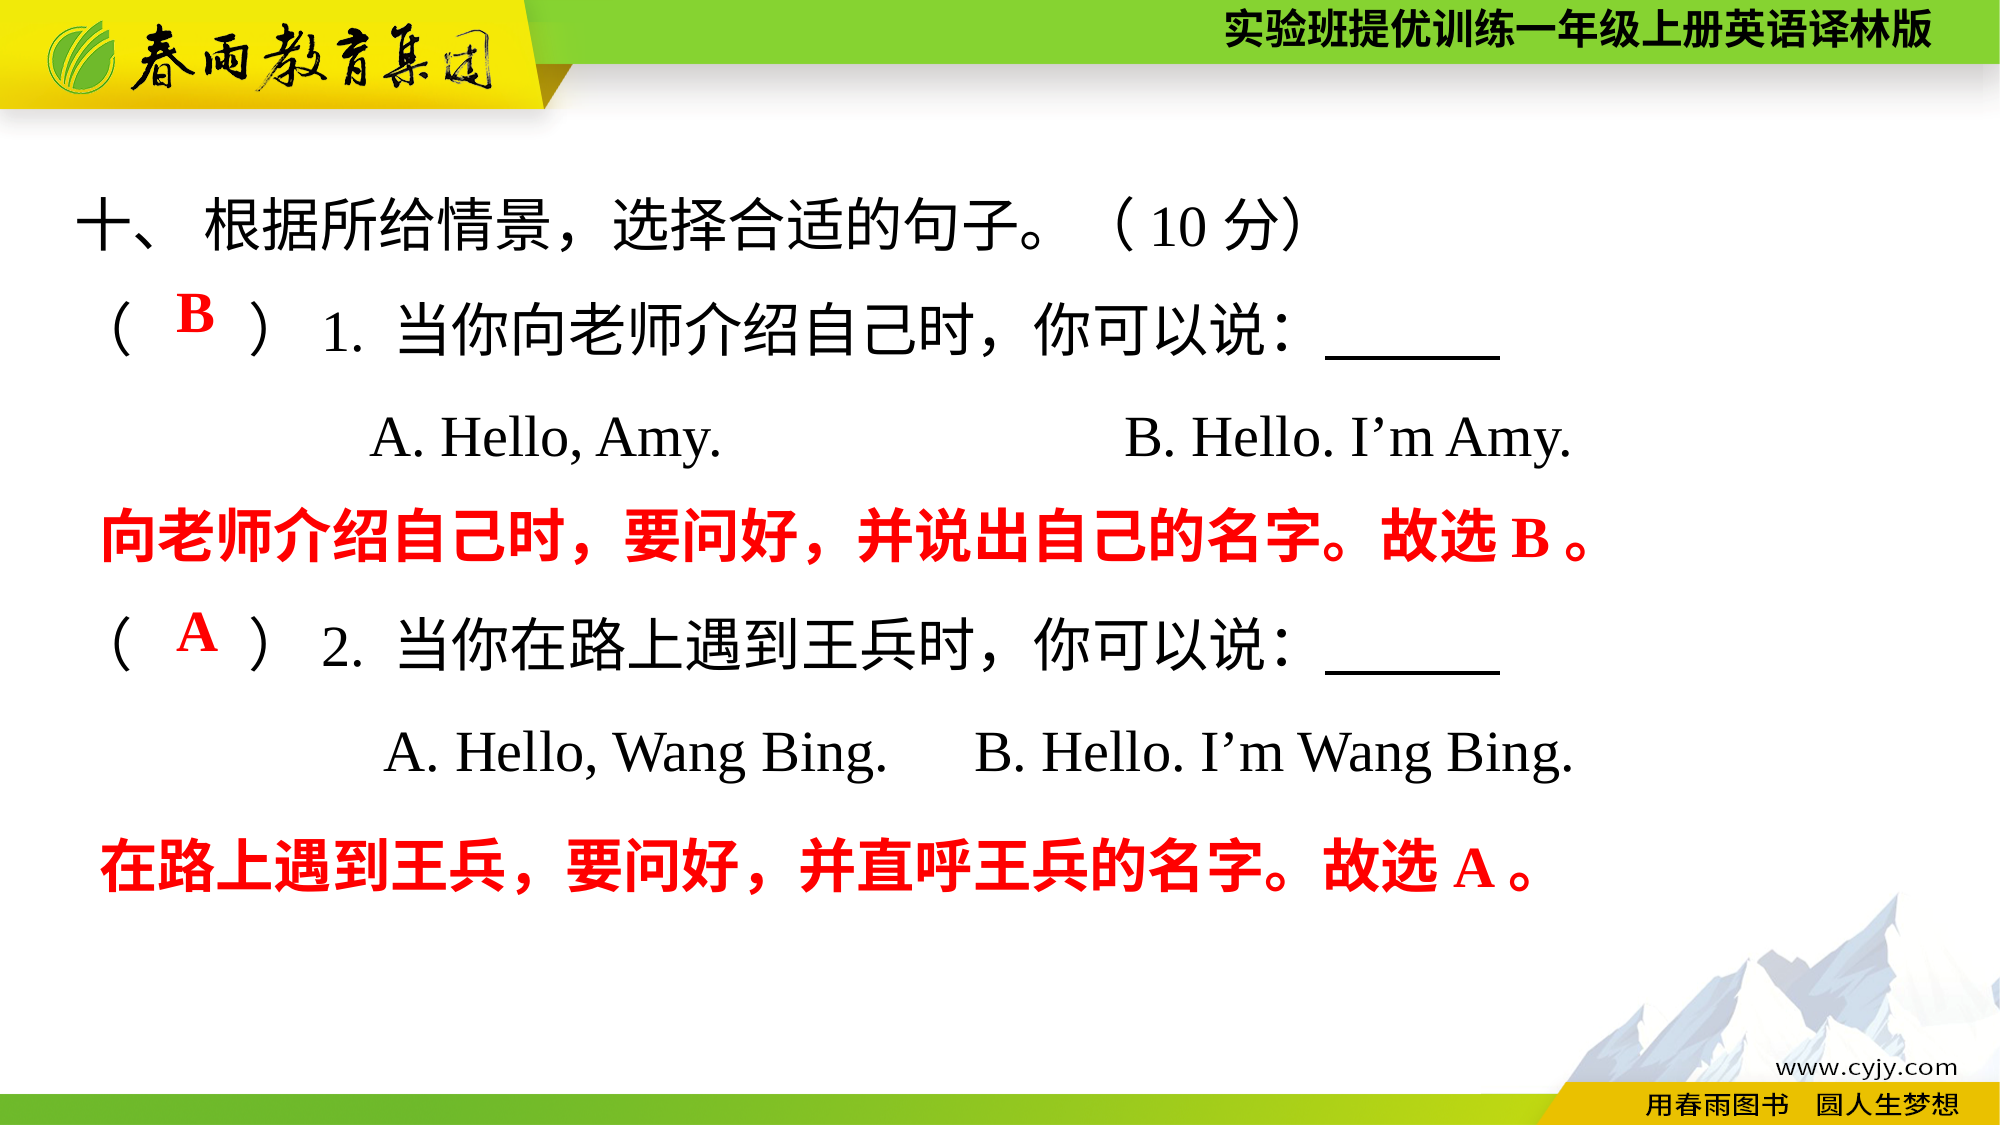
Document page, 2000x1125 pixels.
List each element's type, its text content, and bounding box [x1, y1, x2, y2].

text_box B [161, 267, 231, 352]
text_box A [161, 586, 234, 671]
picture [0, 0, 2000, 1125]
text_box 向老师介绍自己时，要问好，并说出自己的名字。故选B。 [84, 456, 1969, 577]
list 十、 根据所给情景，选择合适的句子。（10分） （ ）1. 当你向老师介绍自己时，你可以说： A. Hello, Amy. B. Hello. I’m Amy. （ ）2. 当你在路上遇到王兵时，你可以说： A. Hello, Wang Bing. B. Hello. I’m Wang Bing. [59, 146, 1944, 798]
text_box 在路上遇到王兵，要问好，并直呼王兵的名字。故选A。 [84, 786, 1969, 907]
